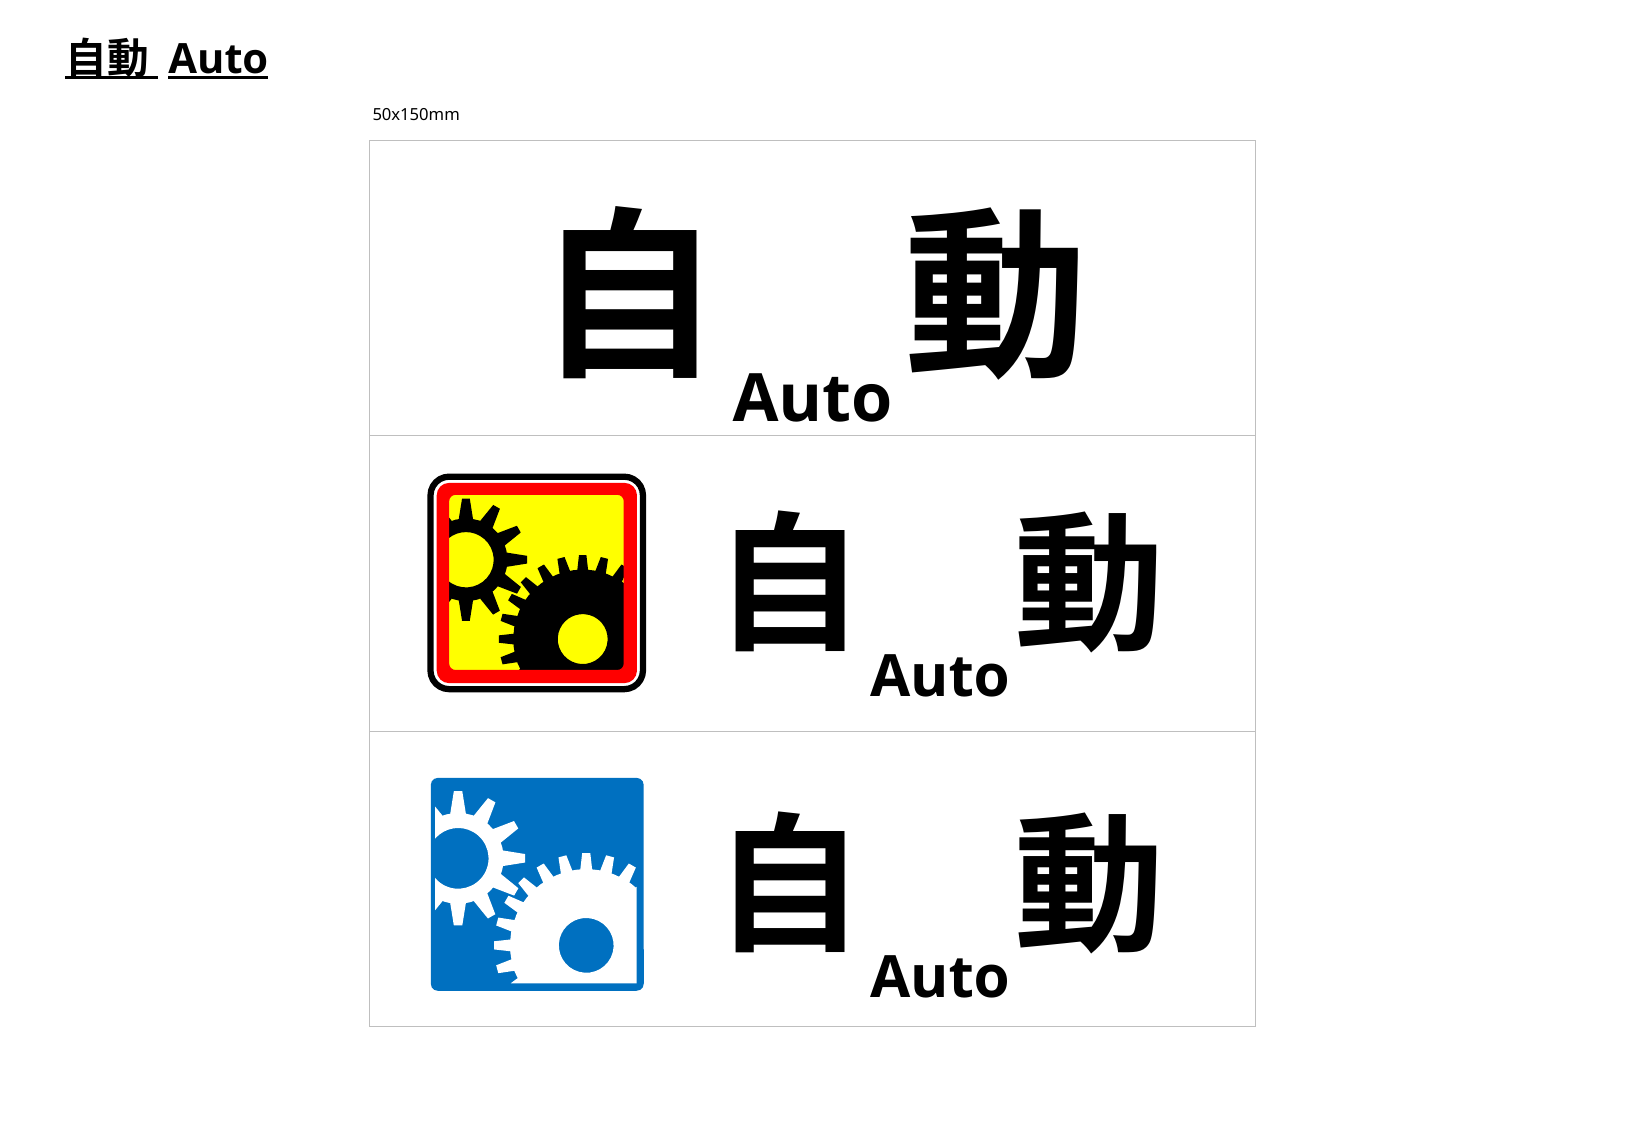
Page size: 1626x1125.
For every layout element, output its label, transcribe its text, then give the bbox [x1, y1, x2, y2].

text_box 自 動 [522, 171, 1103, 407]
text_box 自動 Auto [50, 24, 284, 89]
text_box Auto [855, 978, 1025, 1017]
text_box [368, 730, 1256, 1027]
text_box 自 動 [697, 481, 1183, 676]
text_box 自 動 [697, 782, 1183, 978]
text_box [430, 476, 643, 690]
text_box 50x150mm [372, 103, 461, 125]
text_box [368, 435, 1256, 730]
text_box [368, 139, 1256, 435]
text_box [430, 777, 644, 991]
text_box Auto [855, 676, 1025, 716]
text_box Auto [717, 347, 908, 442]
